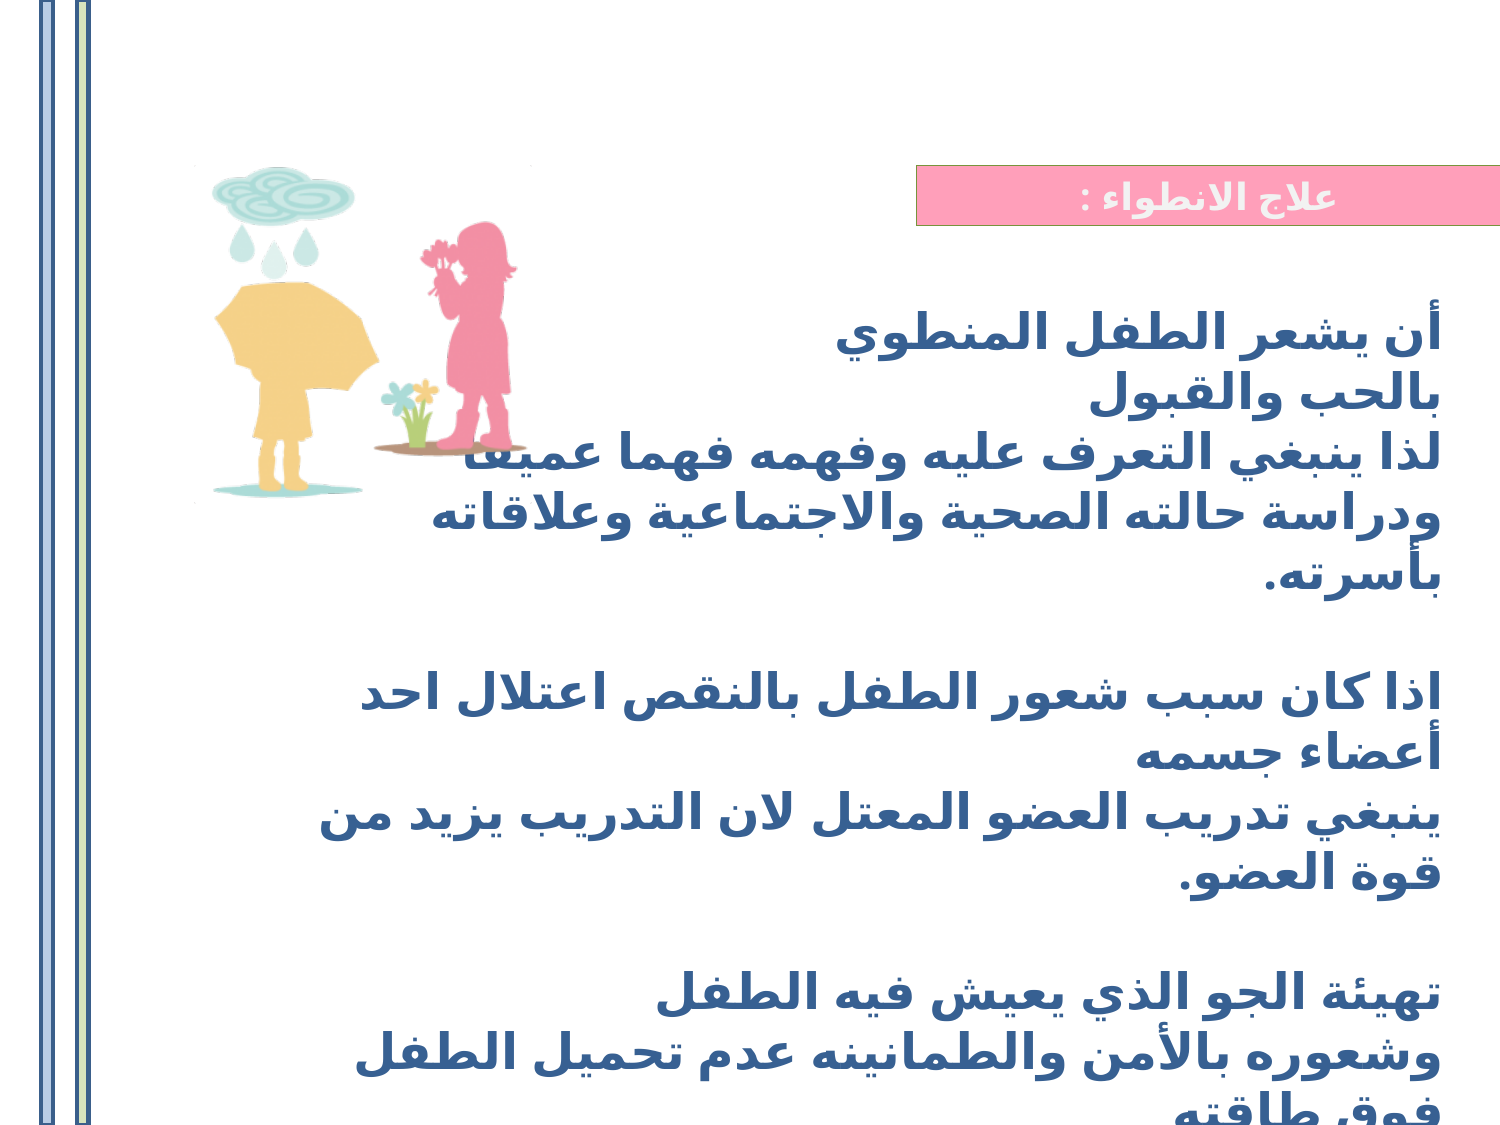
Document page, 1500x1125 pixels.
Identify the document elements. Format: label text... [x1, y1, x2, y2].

text_box [39, 0, 55, 1125]
picture [194, 165, 533, 504]
text_box [75, 0, 91, 1125]
text_box أن يشعر الطفل المنطوي بالحب والقبول لذا ينبغي التعرف عليه وفهمه فهما عميقا ودراسة حالته الصحية والاجتماعية وعلاقاته بأسرته. اذا كان سبب شعور الطفل بالنقص اعتلال احد أعضاء جسمه ينبغي تدريب العضو المعتل لان التدريب يزيد من قوة العضو. تهيئة الجو الذي يعيش فيه الطفل وشعوره بالأمن والطمانينه عدم تحميل الطفل فوق طاقته وقيامه بأعمال تفوق قدراته حتى لا يشعر بالعجز. [230, 291, 1459, 1125]
text_box علاج الانطواء : [916, 165, 1500, 226]
